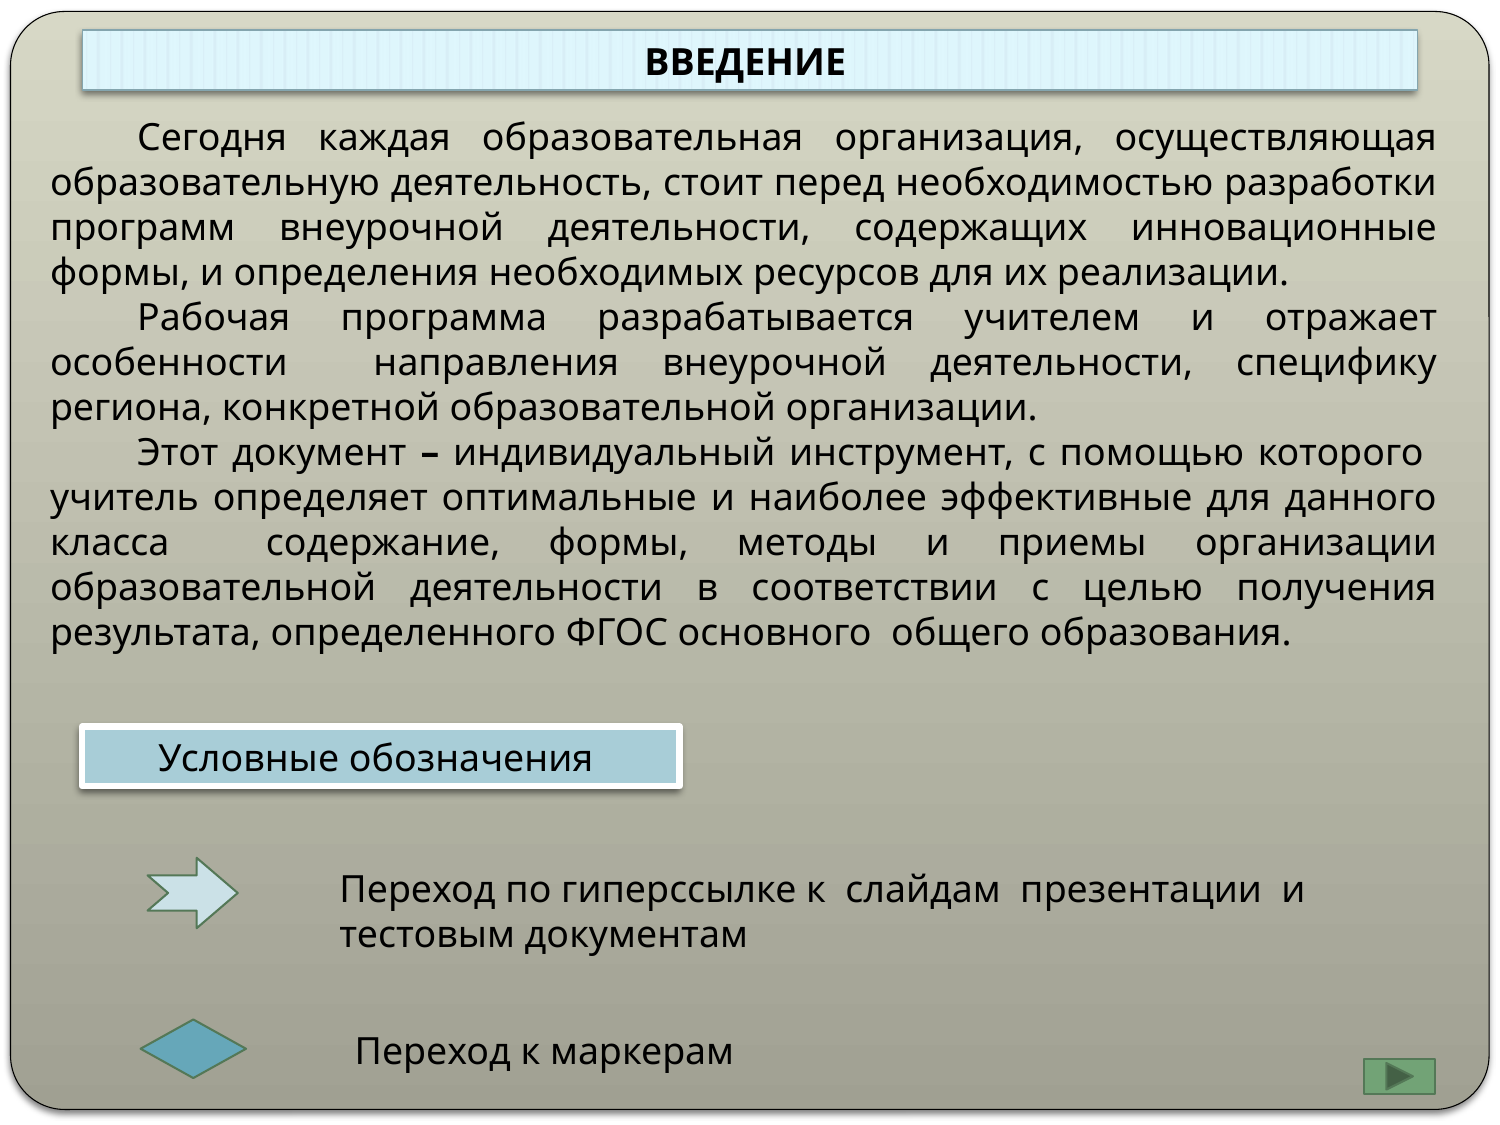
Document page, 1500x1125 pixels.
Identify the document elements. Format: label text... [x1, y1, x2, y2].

text_box Условные обозначения [79, 723, 683, 789]
text_box [1363, 1058, 1436, 1095]
text_box [146, 856, 239, 930]
text_box [139, 1018, 248, 1079]
text_box Переход к маркерам [339, 1019, 809, 1080]
text_box ВВЕДЕНИЕ [82, 29, 1418, 91]
text_box Переход по гиперссылке к слайдам презентации и тестовым документам [324, 857, 1403, 963]
text_box Сегодня каждая образовательная организация, осуществляющая образовательную деятельность, стоит перед необходимостью разработки программ внеурочной деятельности, содержащих инновационные формы, и определения необходимых ресурсов для их реализации. Рабочая программа разрабатывается учителем и отражает особенности направления внеурочной деятельности, специфику региона, конкретной образовательной организации. Этот документ – индивидуальный инструмент, с помощью которого учитель определяет оптимальные и наиболее эффективные для данного класса содержание, формы, методы и приемы организации образовательной деятельности в соответствии с целью получения результата, определенного ФГОС основного общего образования. [35, 105, 1453, 661]
